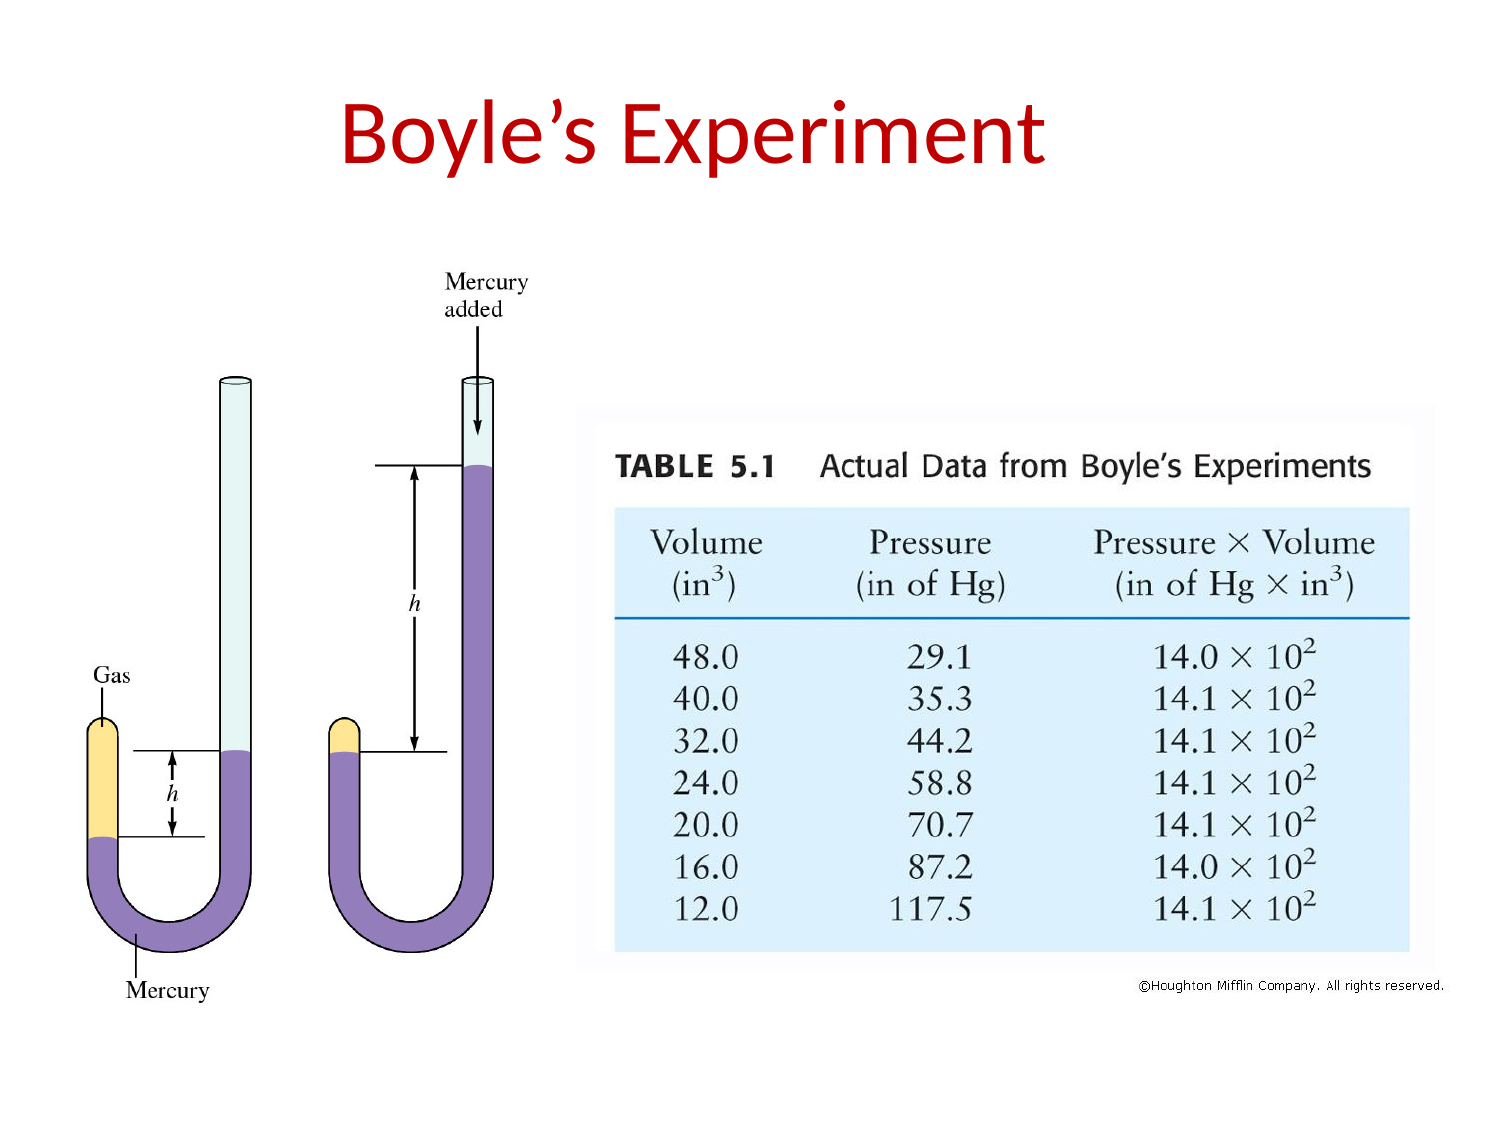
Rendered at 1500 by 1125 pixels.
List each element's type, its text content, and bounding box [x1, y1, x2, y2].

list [52, 245, 562, 1026]
picture [546, 375, 1463, 1001]
title Boyle’s Experiment [75, 20, 1313, 233]
